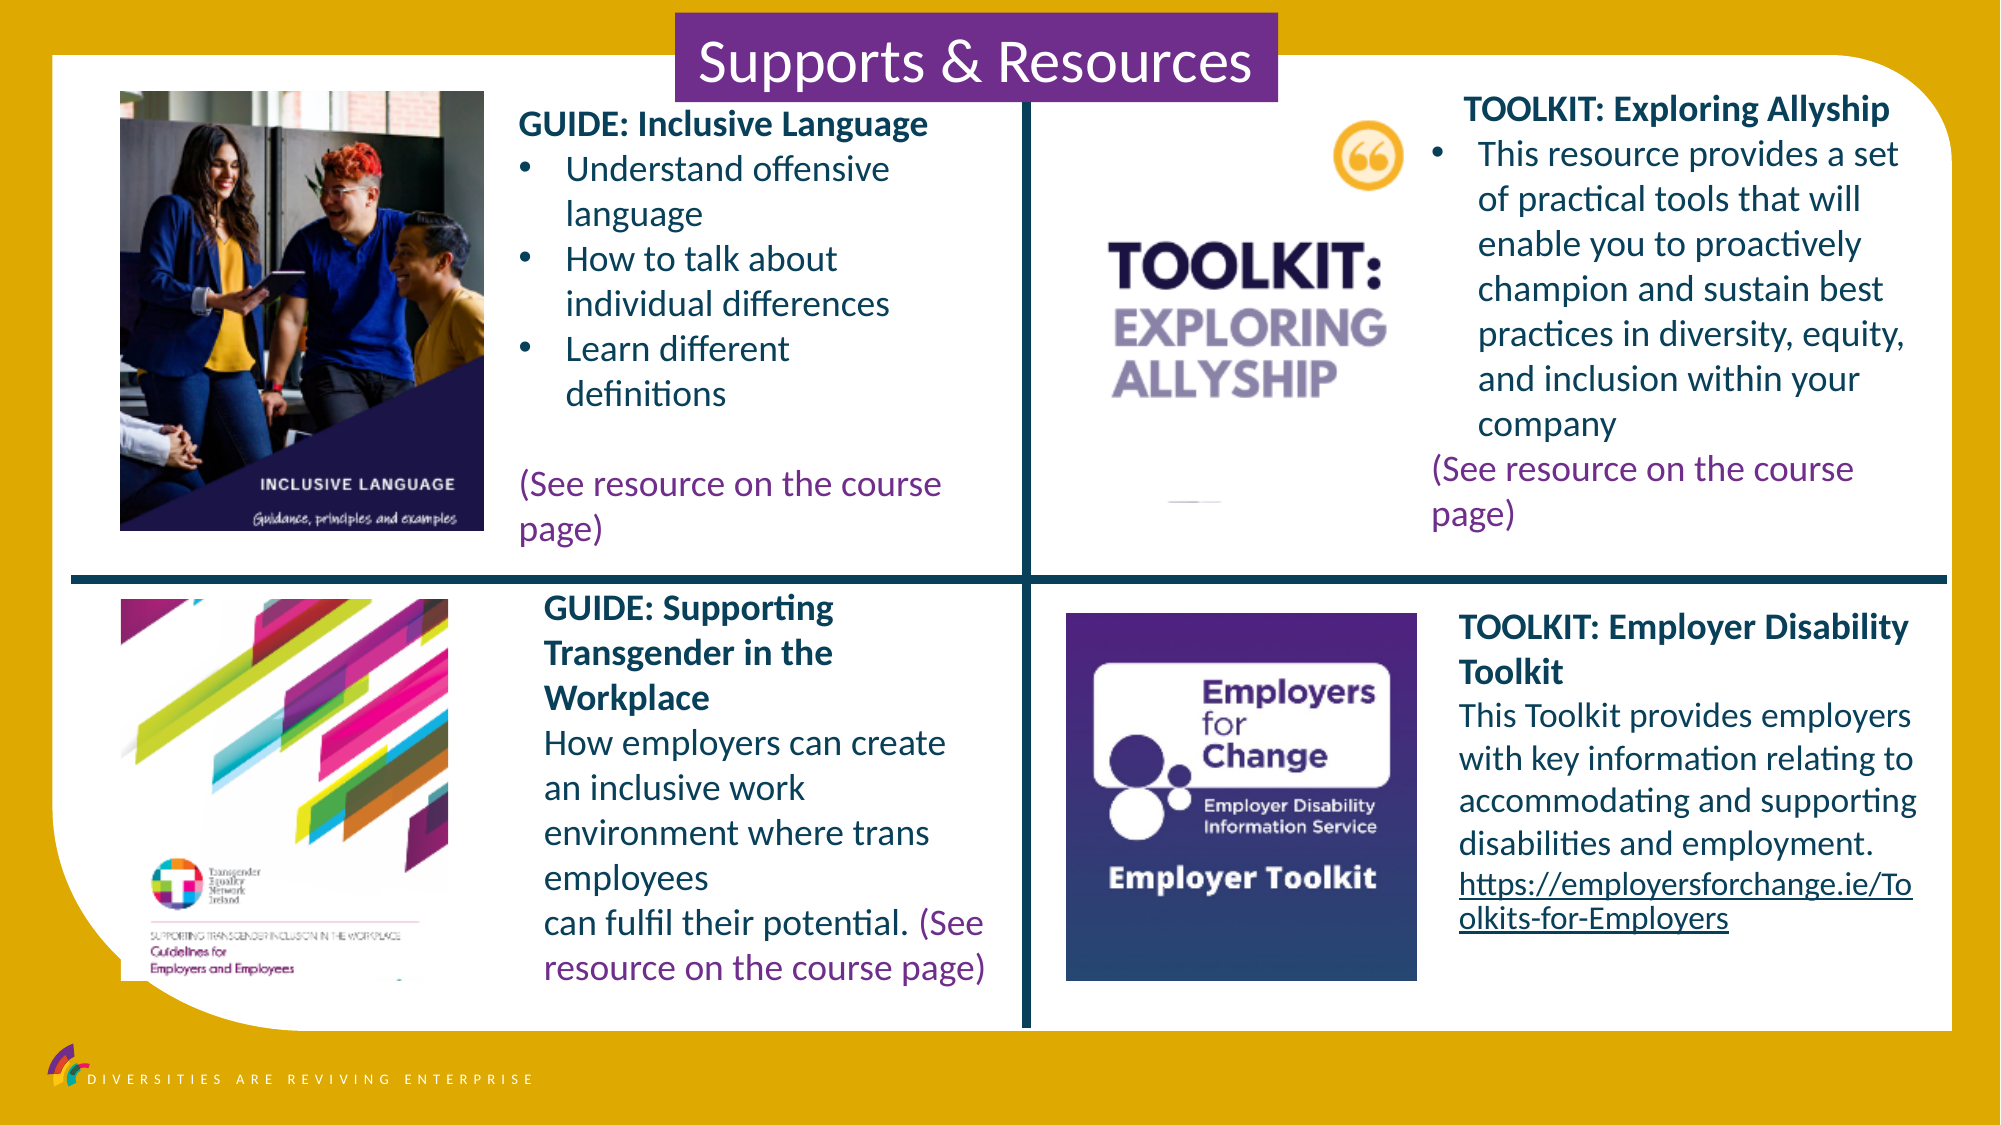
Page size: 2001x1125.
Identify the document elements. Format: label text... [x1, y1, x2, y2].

picture [1059, 91, 1417, 503]
picture [1066, 613, 1417, 981]
picture [120, 91, 484, 531]
text_box TOOLKIT: Exploring Allyship This resource provides a set of practical tools that will enable you to proactively champion and sustain best practices in diversity, equity, and inclusion within your company (See resource on the course page) [1416, 76, 1939, 542]
text_box GUIDE: Inclusive Language Understand offensive language How to talk about individual differences Learn different definitions (See resource on the course page) [503, 91, 961, 557]
text_box GUIDE: Supporting Transgender in the Workplace How employers can create an inclusive work environment where trans employees can fulfil their potential. (See resource on the course page) [529, 584, 1018, 996]
text_box Supports & Resources [675, 12, 1279, 103]
text_box TOOLKIT: Employer Disability Toolkit This Toolkit provides employers with key information relating to accommodating and supporting disabilities and employment. https://employersforchange.ie/Toolkits-for-Employers [1443, 595, 1939, 950]
picture [120, 599, 449, 981]
